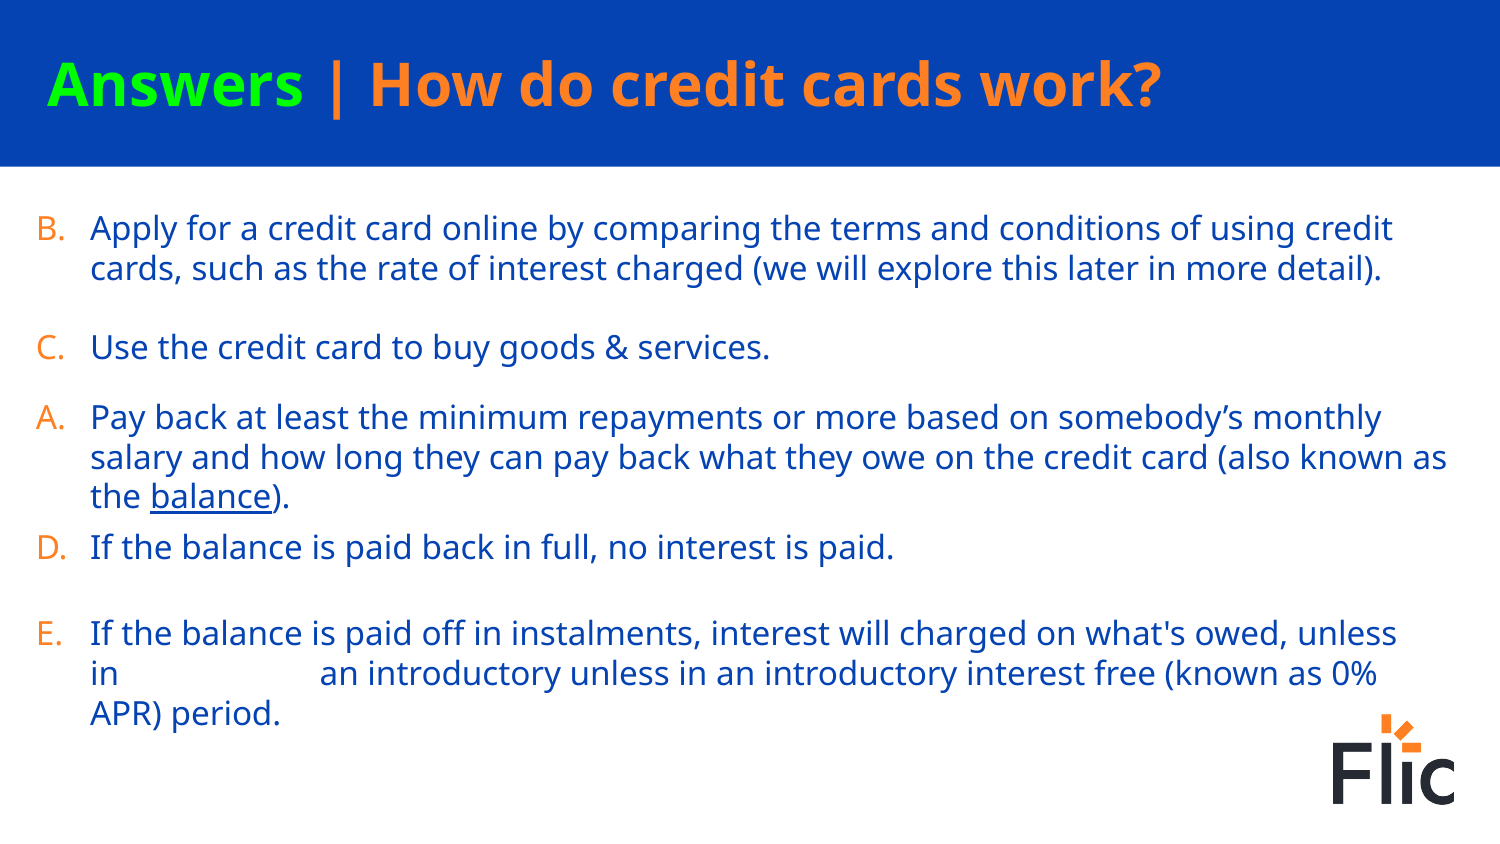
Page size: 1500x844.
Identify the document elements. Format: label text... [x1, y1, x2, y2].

text_box Pay back at least the minimum repayments or more based on somebody’s monthly salary and how long they can pay back what they owe on the credit card (also known as the balance). [0, 382, 1485, 511]
text_box If the balance is paid off in instalments, interest will charged on what's owed, unless in an introductory unless in an introductory interest free (known as 0% APR) period. [0, 597, 1441, 788]
text_box Apply for a credit card online by comparing the terms and conditions of using credit cards, such as the rate of interest charged (we will explore this later in more detail). [0, 192, 1460, 302]
text_box Use the credit card to buy goods & services. [0, 311, 1500, 382]
title Answers | How do credit cards work? [32, 39, 1304, 125]
text_box If the balance is paid back in full, no interest is paid. [0, 511, 1500, 581]
picture [1333, 714, 1454, 805]
